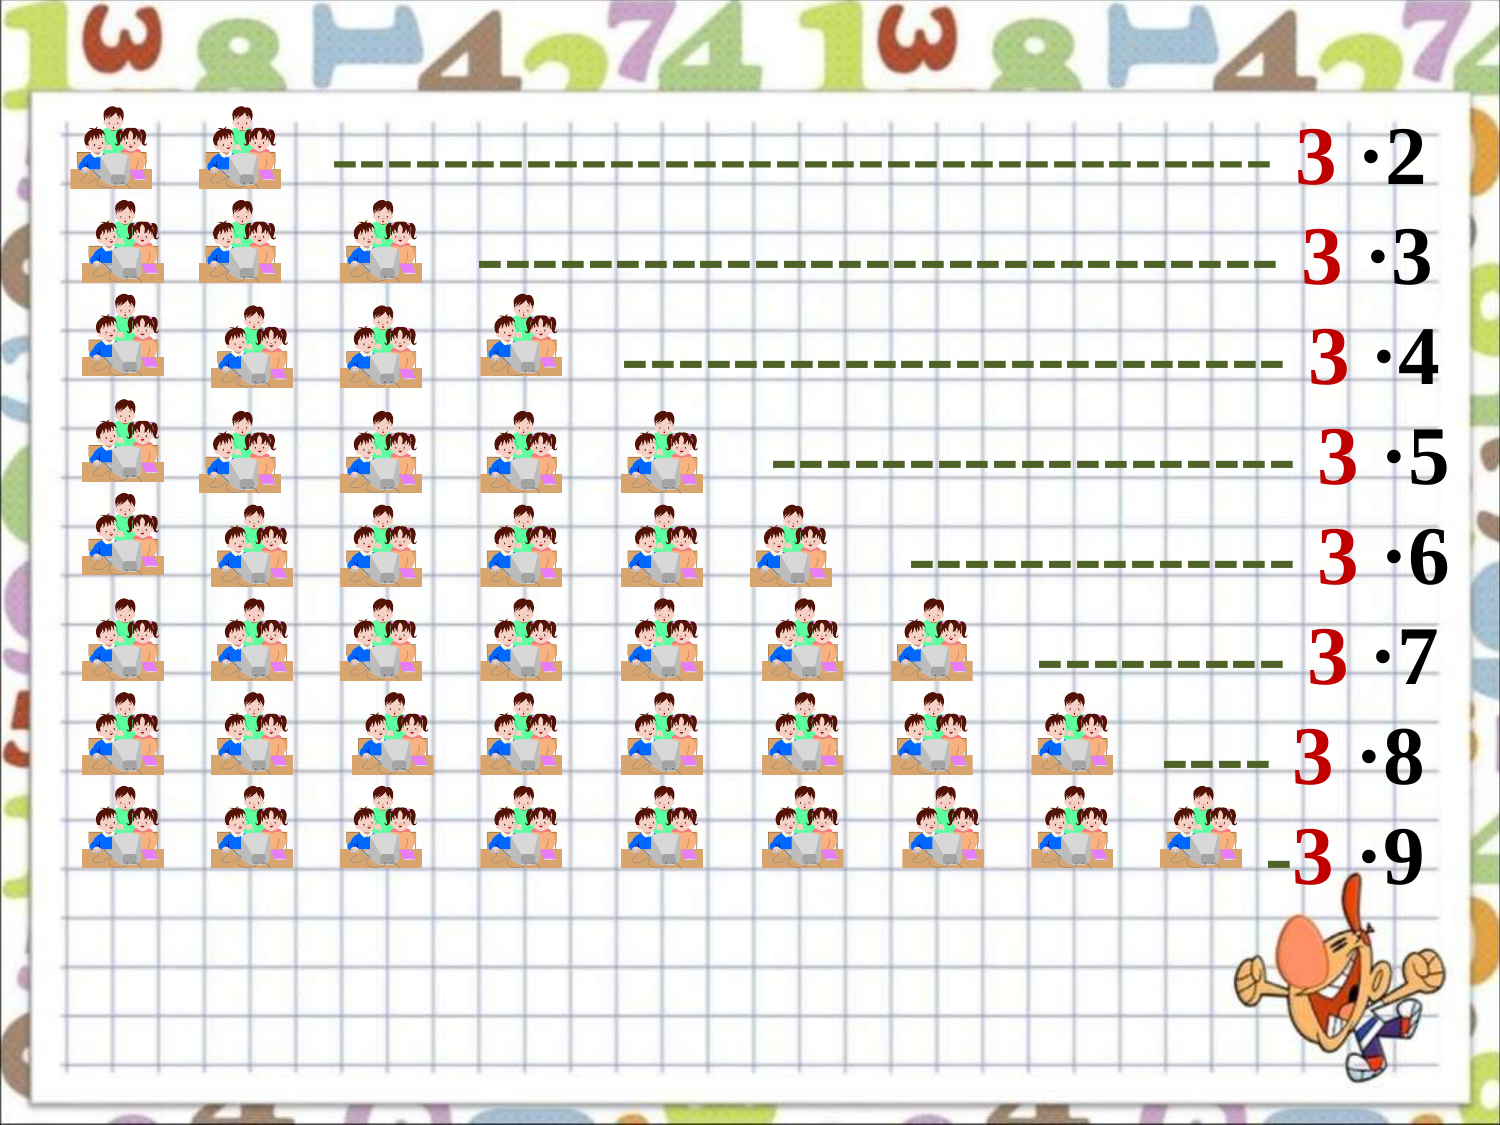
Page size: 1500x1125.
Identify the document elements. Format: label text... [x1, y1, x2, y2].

text_box ---------------------------------- 3 ·2 ----------------------------- 3 ·3 ------------------------ 3 ·4 ------------------- 3 ·5 -------------- 3 ·6 --------- 3 ·7 ---- 3 ·8 -3 ·9 [35, 93, 1465, 909]
picture [0, 0, 1500, 1125]
